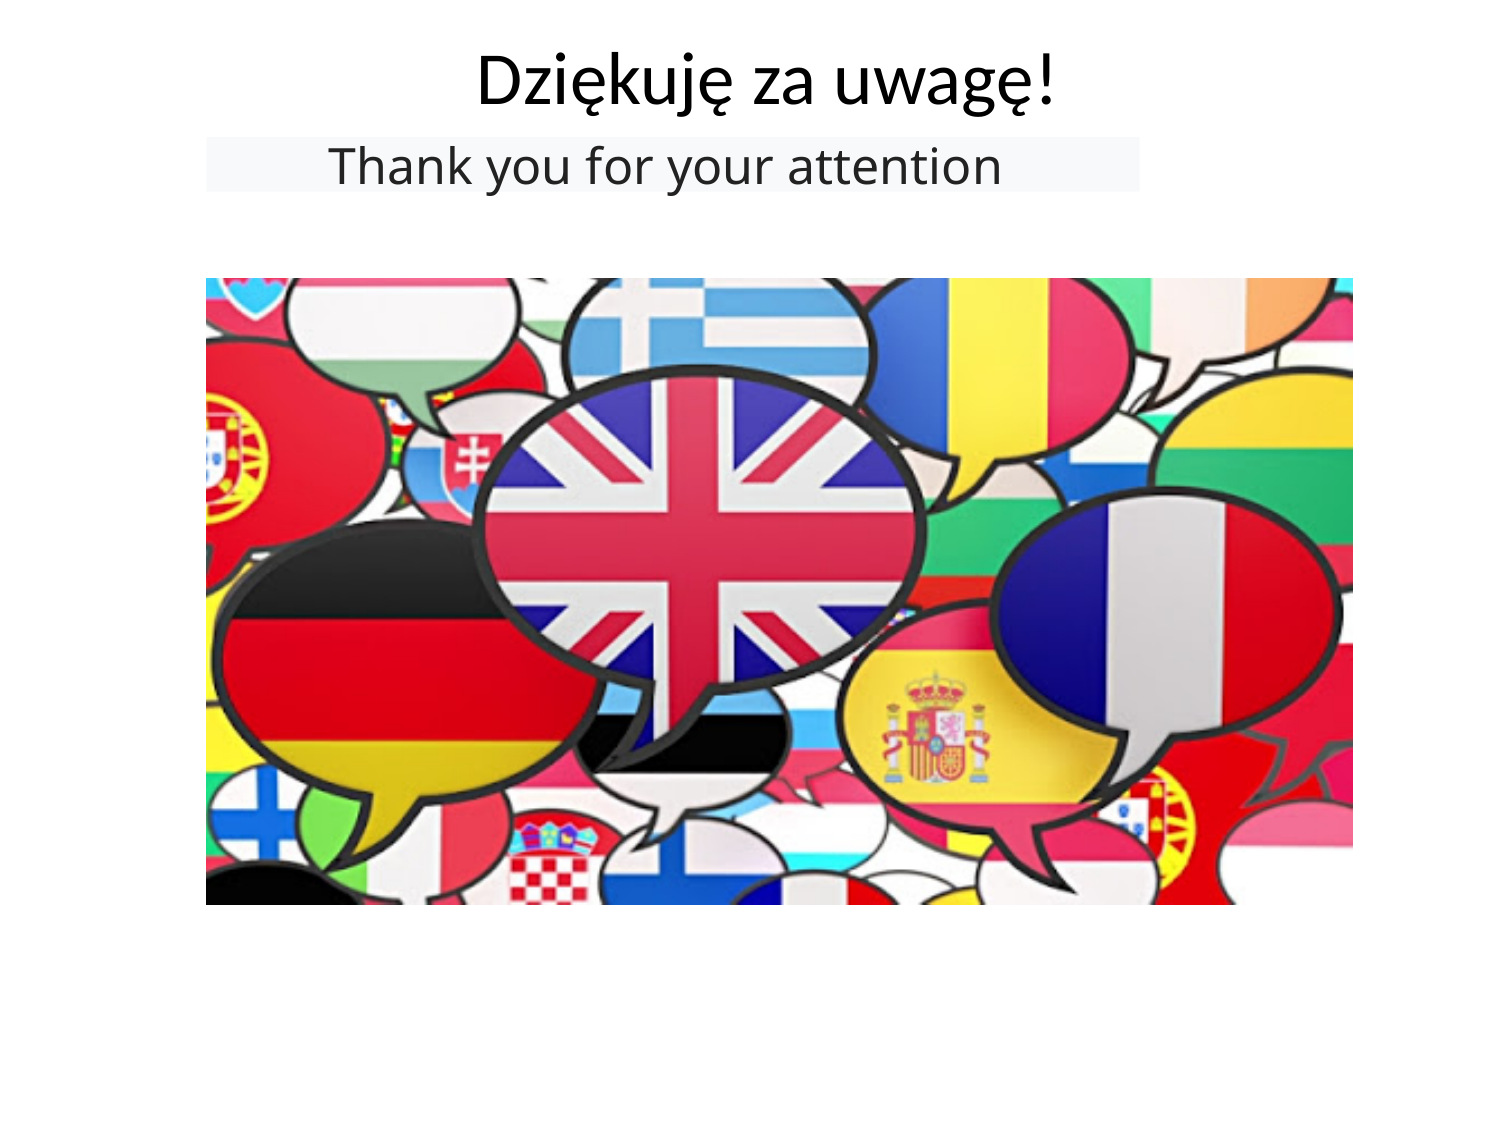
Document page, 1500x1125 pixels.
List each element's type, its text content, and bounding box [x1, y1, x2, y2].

text_box Dziękuję za uwagę! [301, 22, 1235, 127]
text_box Thank you for your attention [206, 137, 1140, 192]
picture [206, 278, 1353, 906]
